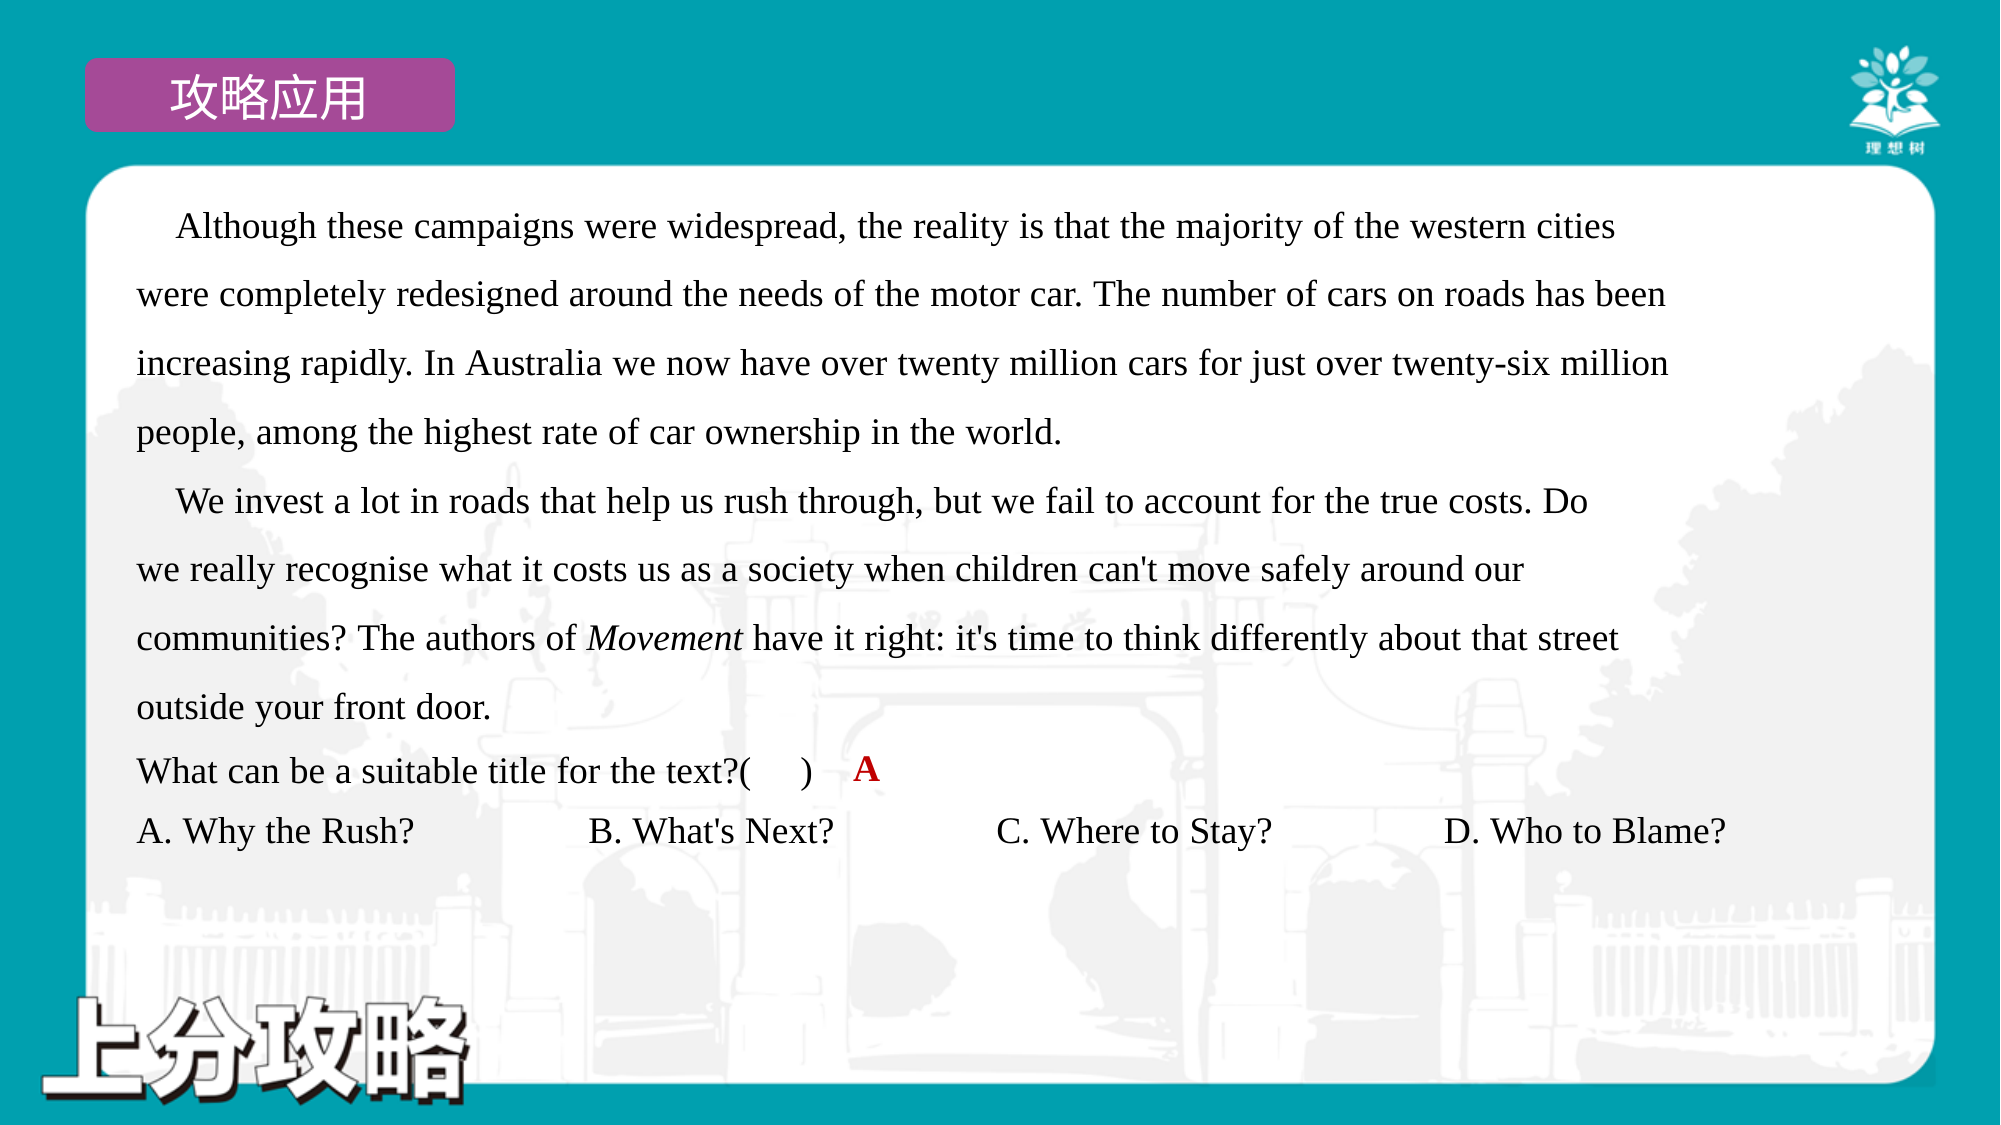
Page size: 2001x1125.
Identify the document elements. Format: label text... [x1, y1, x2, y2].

text_box A. Why the Rush? B. What's Next? C. Where to Stay? D. Who to Blame? [136, 783, 1865, 844]
text_box Although these campaigns were widespread, the reality is that the majority of the western cities were completely redesigned around the needs of the motor car. The number of cars on roads has been increasing rapidly. In Australia we now have over twenty million cars for just over twenty-six million people, among the highest rate of car ownership in the world. We invest a lot in roads that help us rush through, but we fail to account for the true costs. Do we really recognise what it costs us as a society when children can't move safely around our communities? The authors of Movement have it right: it's time to think differently about that street outside your front door. What can be a suitable title for the text?( ) [136, 176, 1865, 783]
picture [0, 0, 2000, 1125]
text_box A [839, 724, 894, 783]
